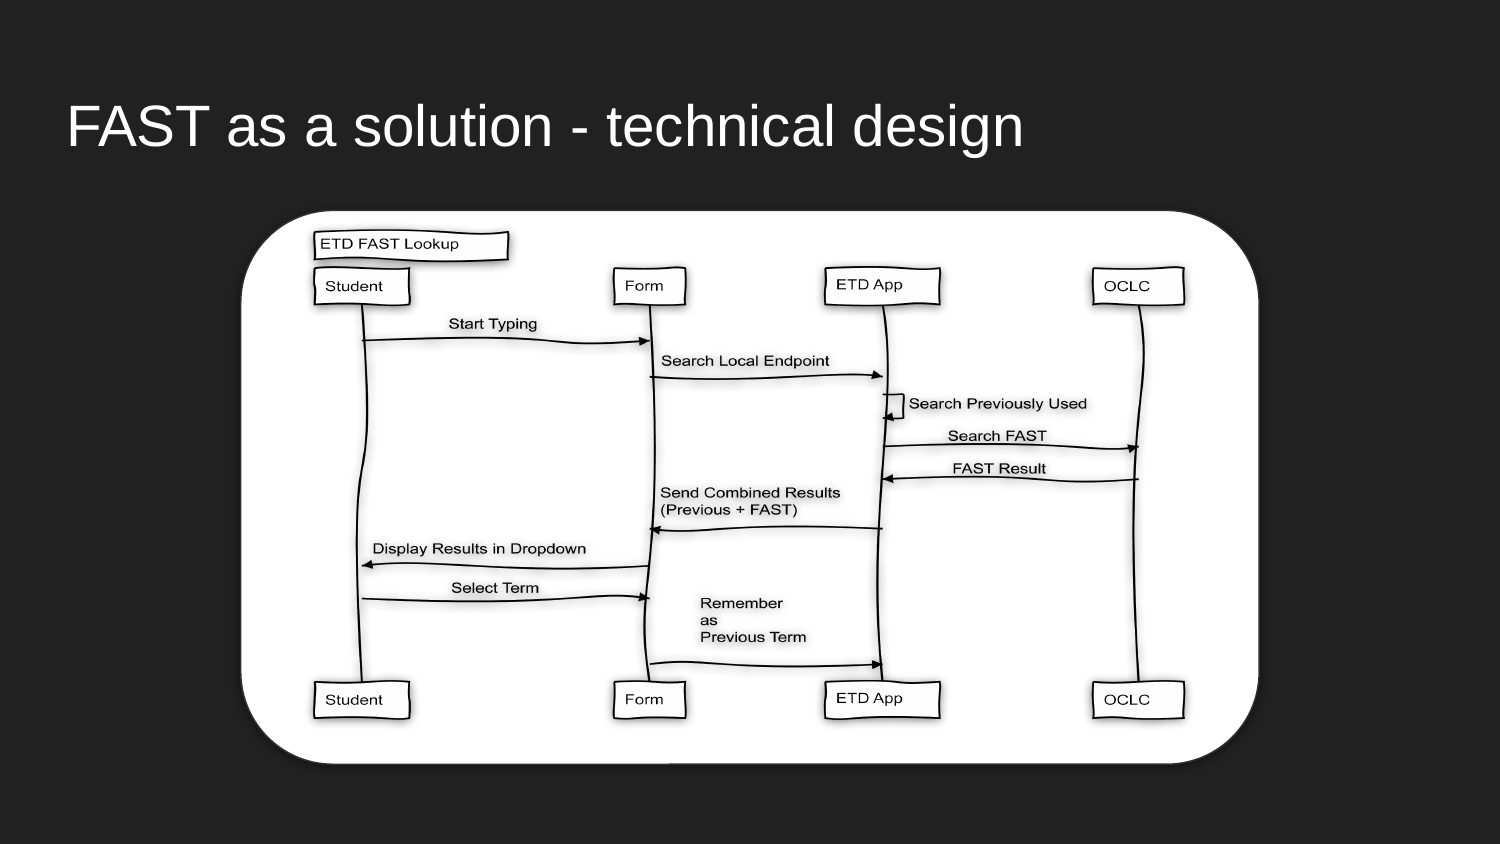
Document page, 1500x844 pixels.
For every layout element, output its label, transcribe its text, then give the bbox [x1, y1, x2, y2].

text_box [240, 210, 1260, 765]
title FAST as a solution - technical design [51, 72, 1449, 167]
